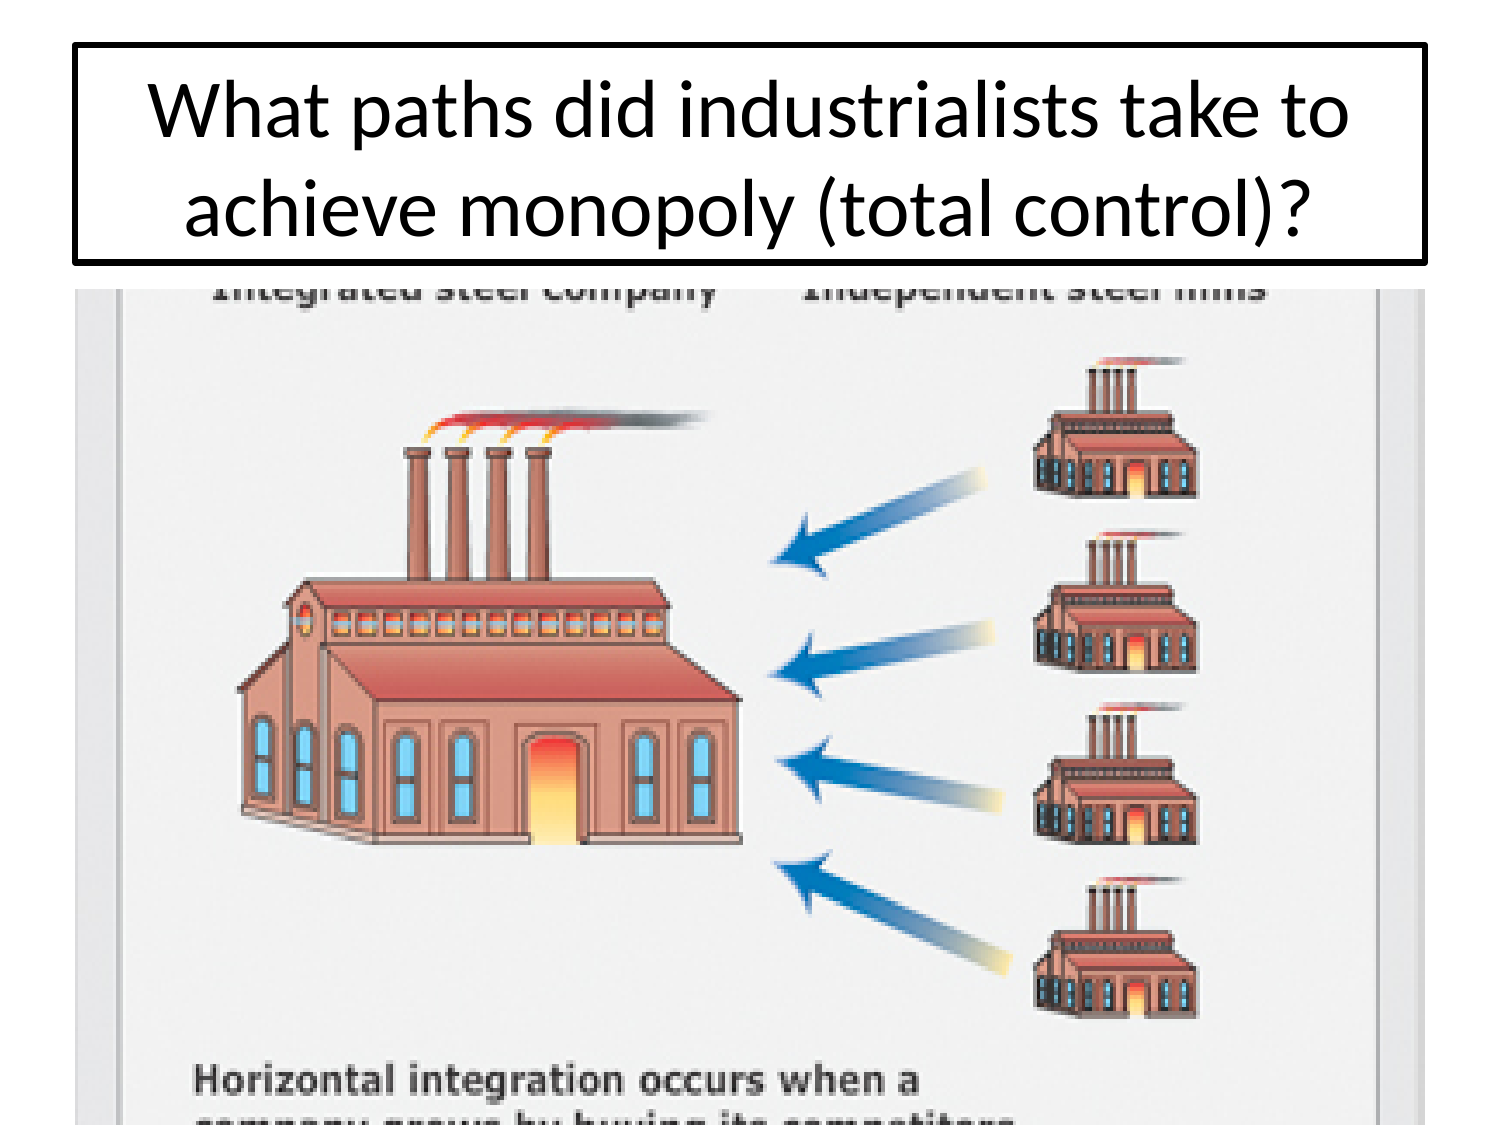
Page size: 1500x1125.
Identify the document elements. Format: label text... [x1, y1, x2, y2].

title What paths did industrialists take to achieve monopoly (total control)? [75, 45, 1425, 263]
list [74, 288, 1426, 1125]
